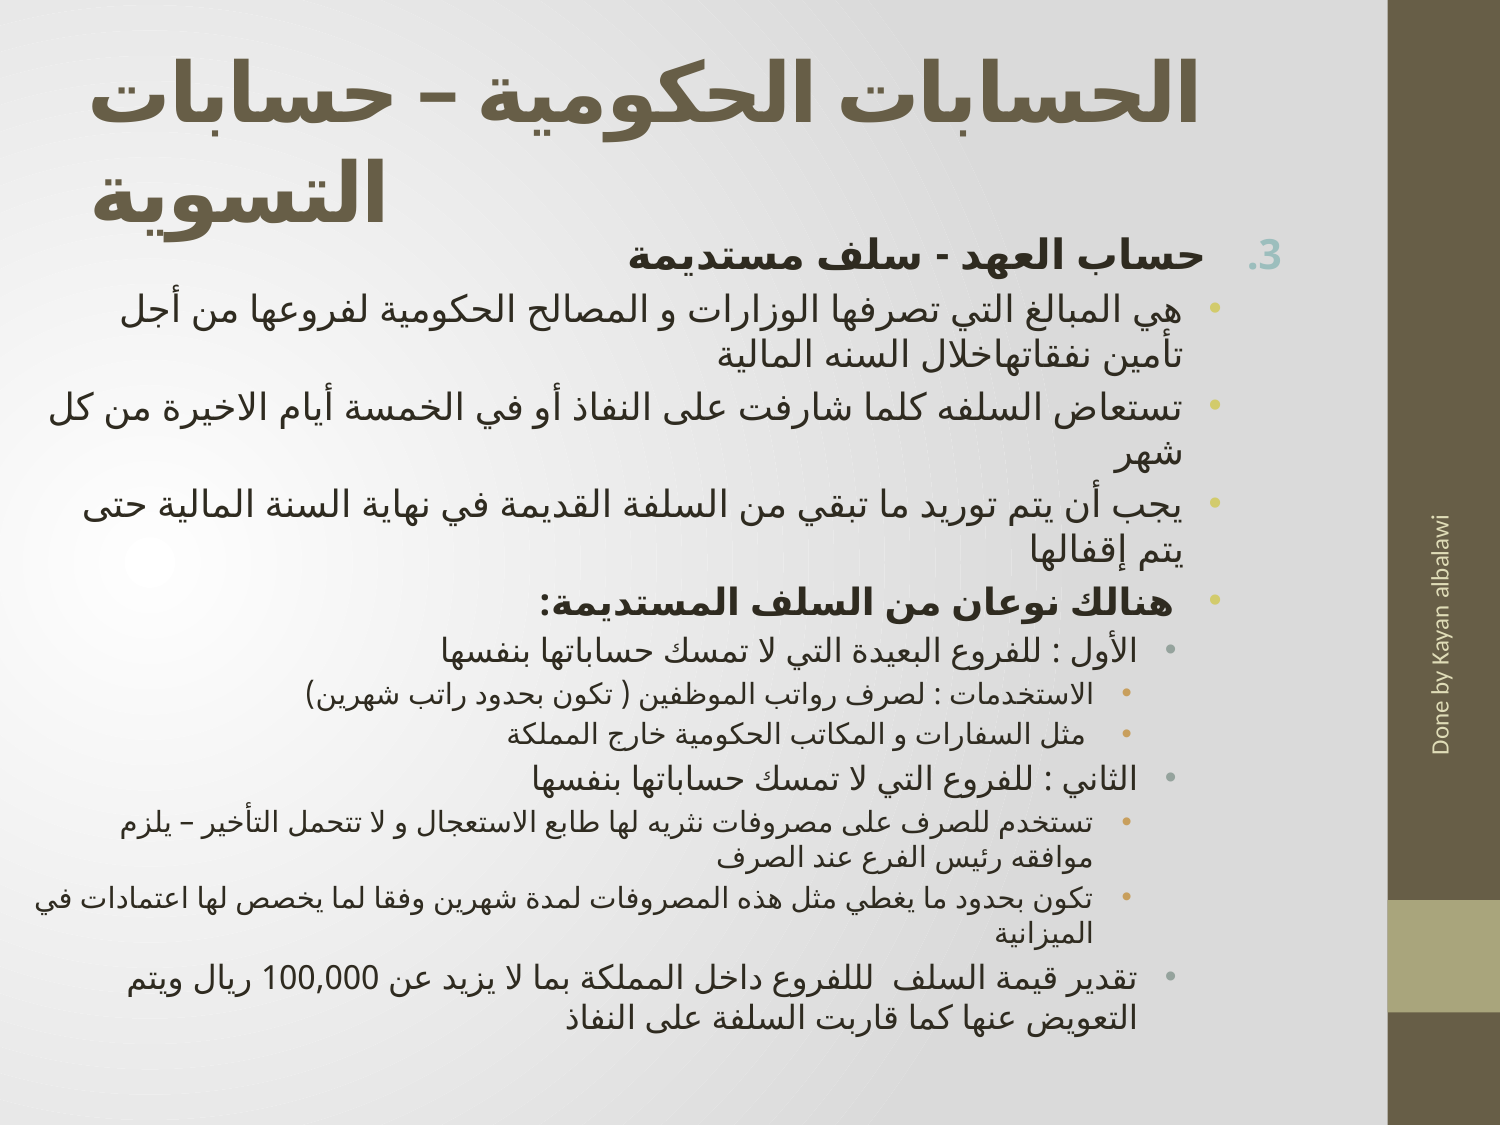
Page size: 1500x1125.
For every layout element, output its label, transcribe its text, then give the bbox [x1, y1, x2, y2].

footer Done by Kayan albalawi [1408, 500, 1469, 889]
list حساب العهد - سلف مستديمة هي المبالغ التي تصرفها الوزارات و المصالح الحكومية لفروعها من أجل تأمين نفقاتهاخلال السنه المالية تستعاض السلفه كلما شارفت على النفاذ أو في الخمسة أيام الاخيرة من كل شهر يجب أن يتم توريد ما تبقي من السلفة القديمة في نهاية السنة المالية حتى يتم إقفالها هنالك نوعان من السلف المستديمة: الأول : للفروع البعيدة التي لا تمسك حساباتها بنفسها الاستخدمات : لصرف رواتب الموظفين ( تكون بحدود راتب شهرين) مثل السفارات و المكاتب الحكومية خارج المملكة الثاني : للفروع التي لا تمسك حساباتها بنفسها تستخدم للصرف على مصروفات نثريه لها طابع الاستعجال و لا تتحمل التأخير – يلزم موافقه رئيس الفرع عند الصرف تكون بحدود ما يغطي مثل هذه المصروفات لمدة شهرين وفقا لما يخصص لها اعتمادات في الميزانية تقدير قيمة السلف لللفروع داخل المملكة بما لا يزيد عن 100,000 ريال ويتم التعويض عنها كما قاربت السلفة على النفاذ [17, 219, 1365, 1094]
title الحسابات الحكومية – حسابات التسوية [75, 45, 1325, 219]
